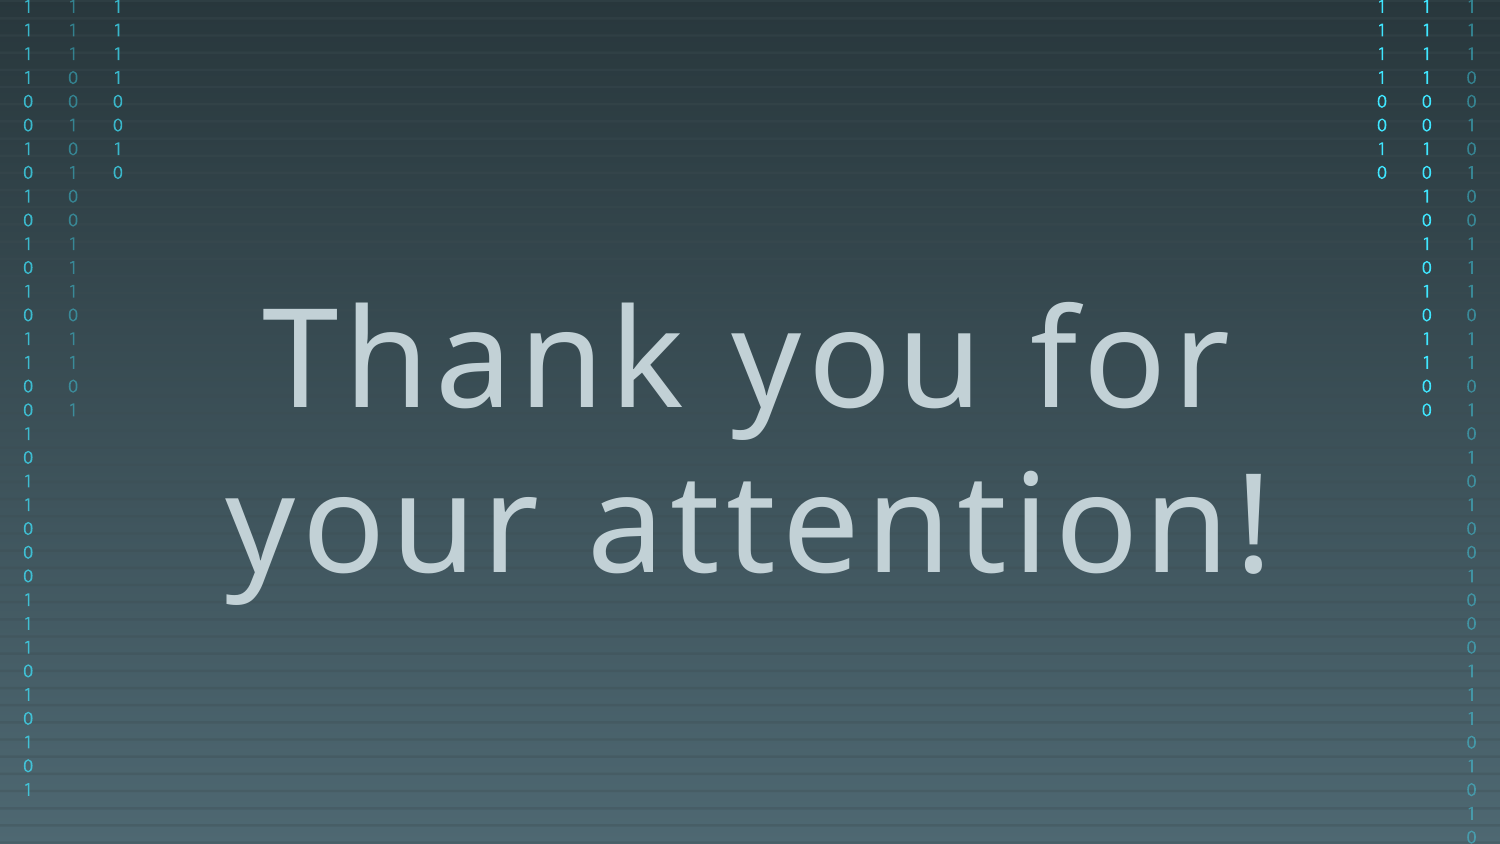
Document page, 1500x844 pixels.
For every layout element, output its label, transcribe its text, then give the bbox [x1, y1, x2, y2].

text_box Thank you for your attention! [99, 199, 1401, 670]
